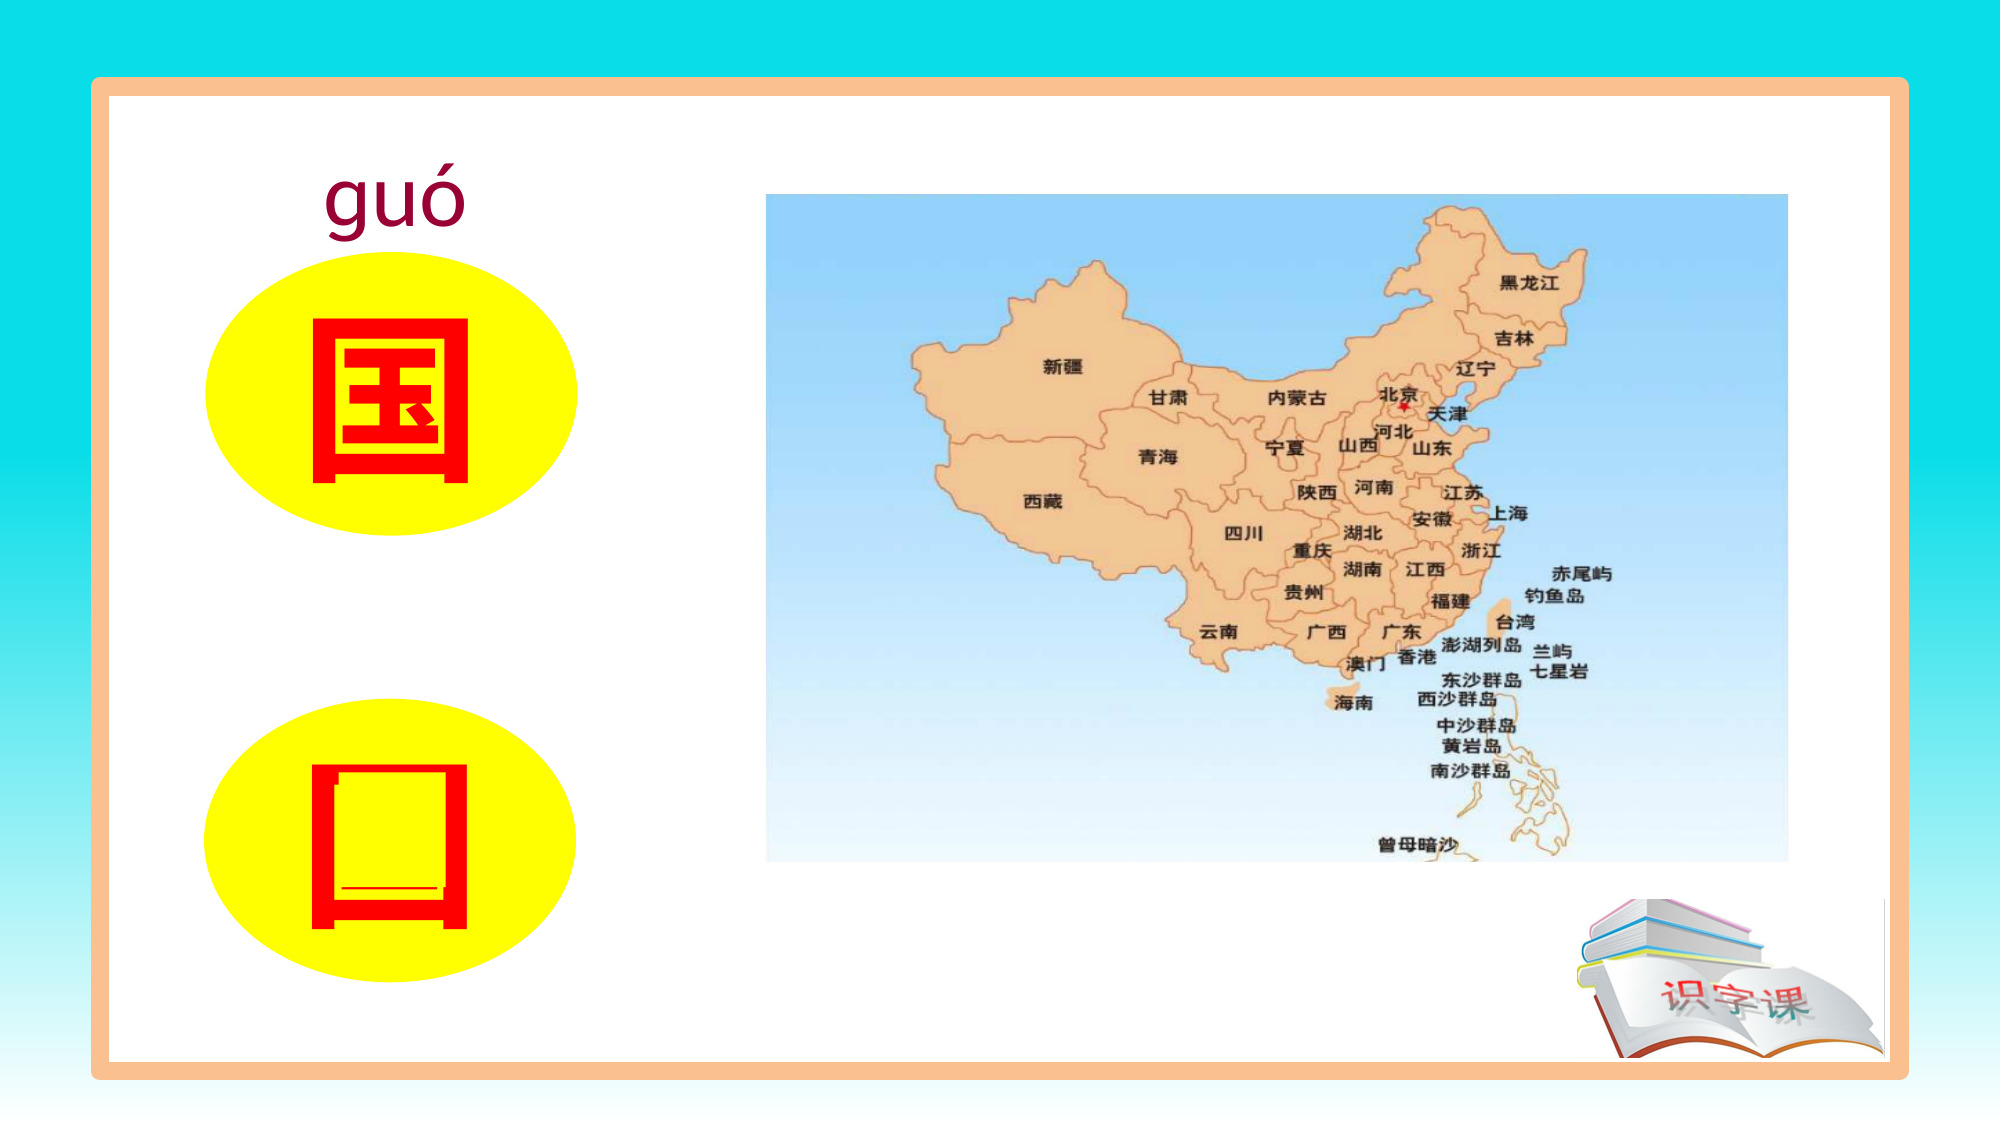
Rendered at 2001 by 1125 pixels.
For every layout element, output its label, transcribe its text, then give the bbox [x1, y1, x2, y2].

picture [1577, 899, 1885, 1059]
text_box [337, 770, 448, 889]
text_box 国 [204, 698, 576, 983]
text_box 国 [205, 253, 578, 536]
picture [765, 194, 1789, 862]
text_box [98, 85, 1901, 1073]
text_box ɡuó [287, 127, 631, 253]
